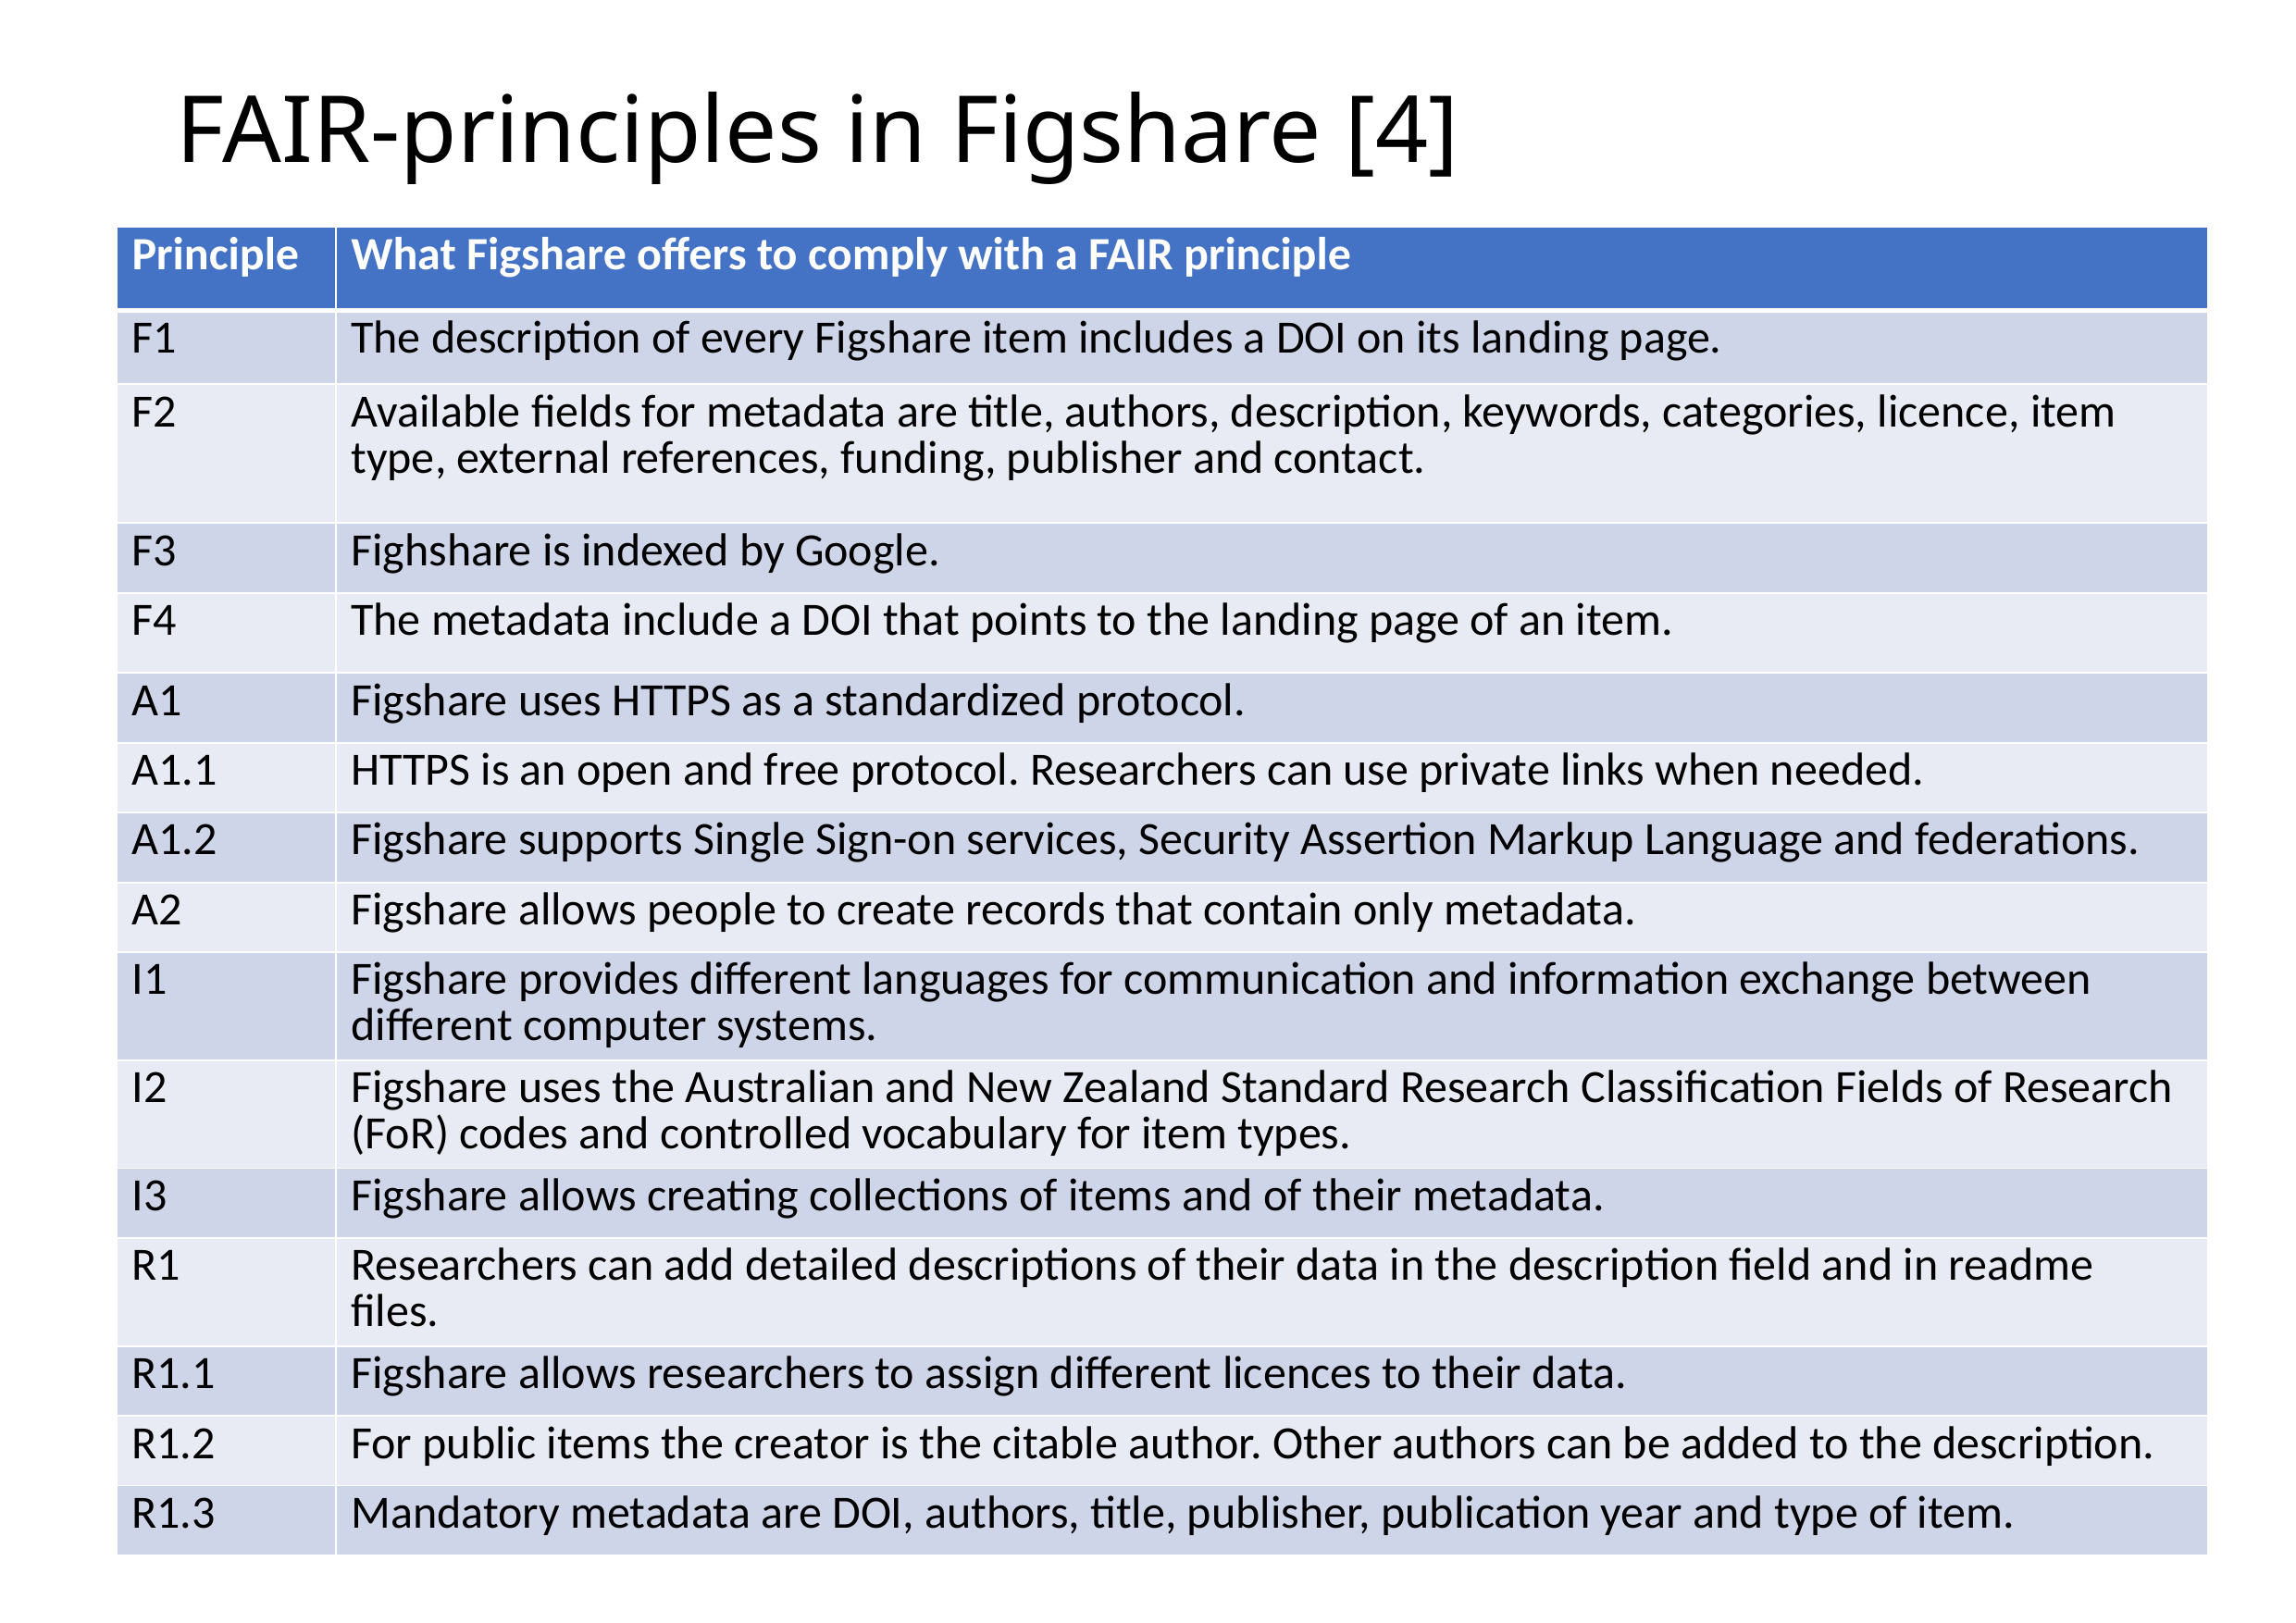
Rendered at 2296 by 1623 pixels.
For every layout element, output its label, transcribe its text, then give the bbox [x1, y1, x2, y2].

table_cell I3 [118, 1169, 335, 1237]
table_cell Researchers can add detailed descriptions of their data in the description field and in readme files. [337, 1239, 2207, 1345]
table_cell R1 [118, 1239, 335, 1345]
table_cell Fighshare is indexed by Google. [337, 524, 2207, 592]
table_cell F3 [118, 524, 335, 592]
table_cell The description of every Figshare item includes a DOI on its landing page. [337, 313, 2207, 383]
table_cell F2 [118, 385, 335, 522]
table_header Principle [118, 228, 335, 308]
table_cell HTTPS is an open and free protocol. Researchers can use private links when needed. [337, 744, 2207, 812]
table_cell A1.1 [118, 744, 335, 812]
table_cell R1.1 [118, 1347, 335, 1415]
table_cell A1 [118, 674, 335, 742]
table_cell A1.2 [118, 813, 335, 882]
table_cell Figshare allows creating collections of items and of their metadata. [337, 1169, 2207, 1237]
table_cell I2 [118, 1061, 335, 1168]
table_cell F4 [118, 594, 335, 672]
title FAIR-principles in Figshare [4] [162, 29, 2142, 227]
table_cell R1.3 [118, 1486, 335, 1555]
table_cell Available fields for metadata are title, authors, description, keywords, categories, licence, item type, external references, funding, publisher and contact. [337, 385, 2207, 522]
table_cell Figshare supports Single Sign-on services, Security Assertion Markup Language and federations. [337, 813, 2207, 882]
table_cell Mandatory metadata are DOI, authors, title, publisher, publication year and type of item. [337, 1486, 2207, 1555]
table_cell Figshare allows researchers to assign different licences to their data. [337, 1347, 2207, 1415]
table_header What Figshare offers to comply with a FAIR principle [337, 228, 2207, 308]
table_cell F1 [118, 313, 335, 383]
table_cell I1 [118, 953, 335, 1059]
table_cell Figshare uses the Australian and New Zealand Standard Research Classification Fields of Research (FoR) codes and controlled vocabulary for item types. [337, 1061, 2207, 1168]
table_cell For public items the creator is the citable author. Other authors can be added to the description. [337, 1417, 2207, 1485]
table_cell Figshare provides different languages for communication and information exchange between different computer systems. [337, 953, 2207, 1059]
table_cell The metadata include a DOI that points to the landing page of an item. [337, 594, 2207, 672]
table_cell R1.2 [118, 1417, 335, 1485]
table_cell Figshare uses HTTPS as a standardized protocol. [337, 674, 2207, 742]
table_cell Figshare allows people to create records that contain only metadata. [337, 884, 2207, 951]
table_cell A2 [118, 884, 335, 951]
